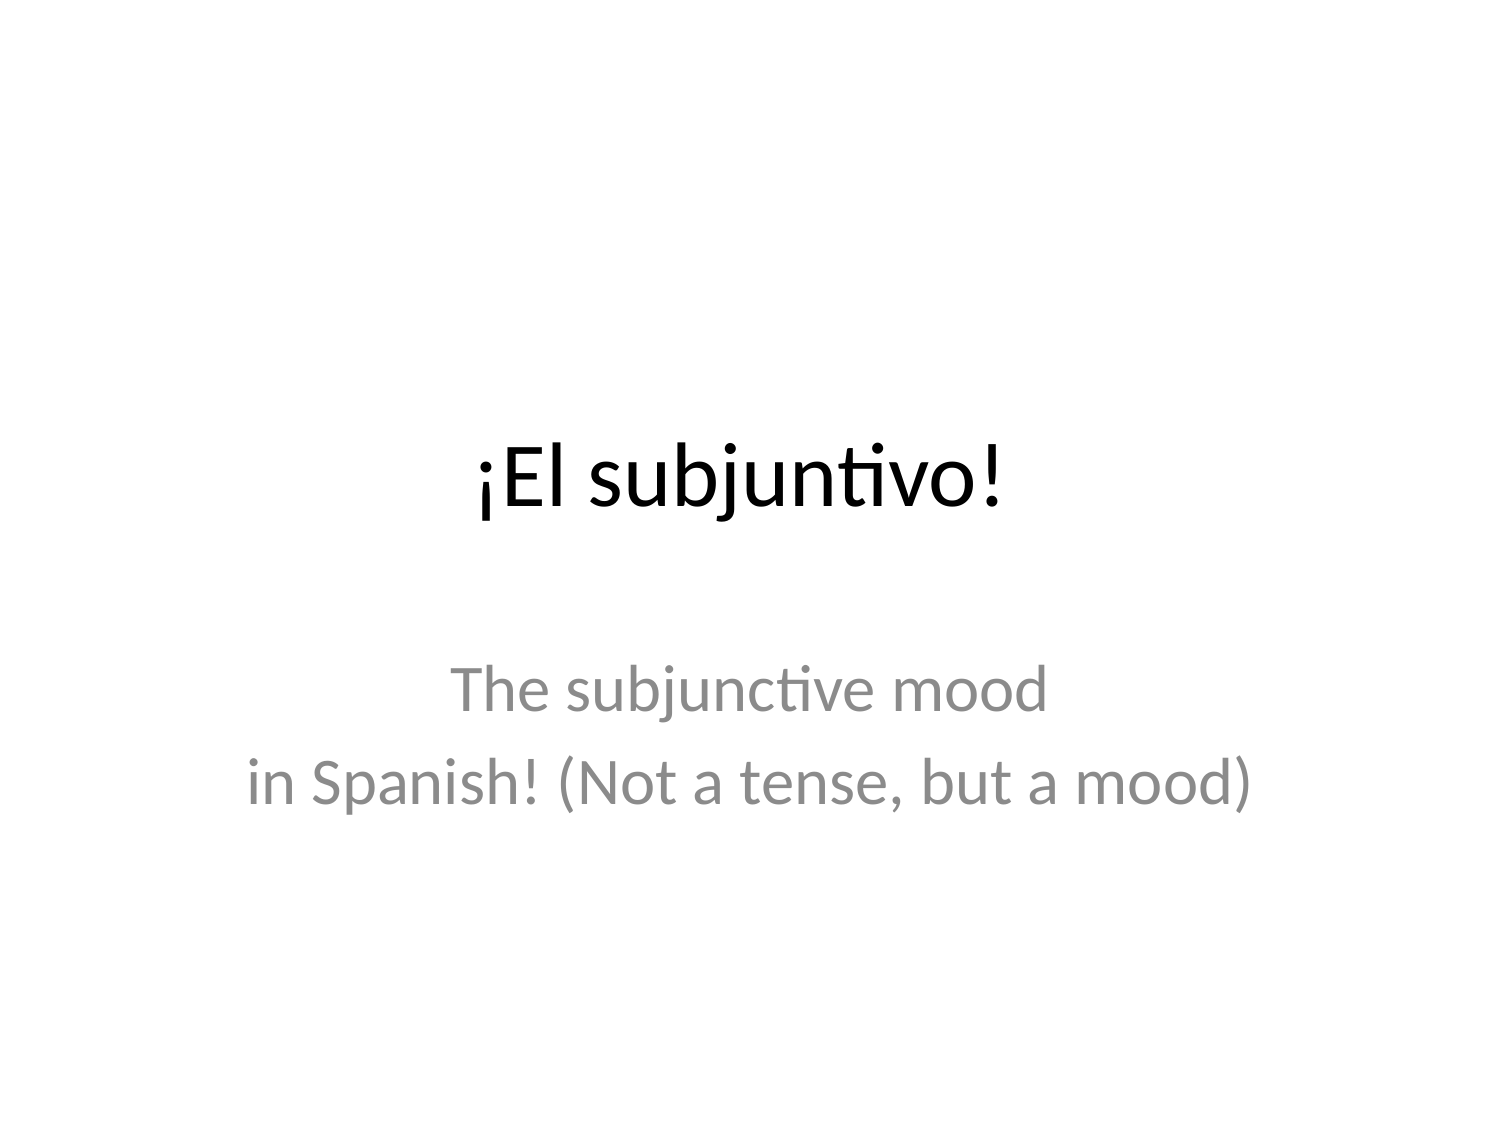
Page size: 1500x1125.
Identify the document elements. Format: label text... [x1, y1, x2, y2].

title ¡El subjuntivo! [112, 349, 1388, 591]
subtitle The subjunctive mood in Spanish! (Not a tense, but a mood) [225, 637, 1275, 925]
